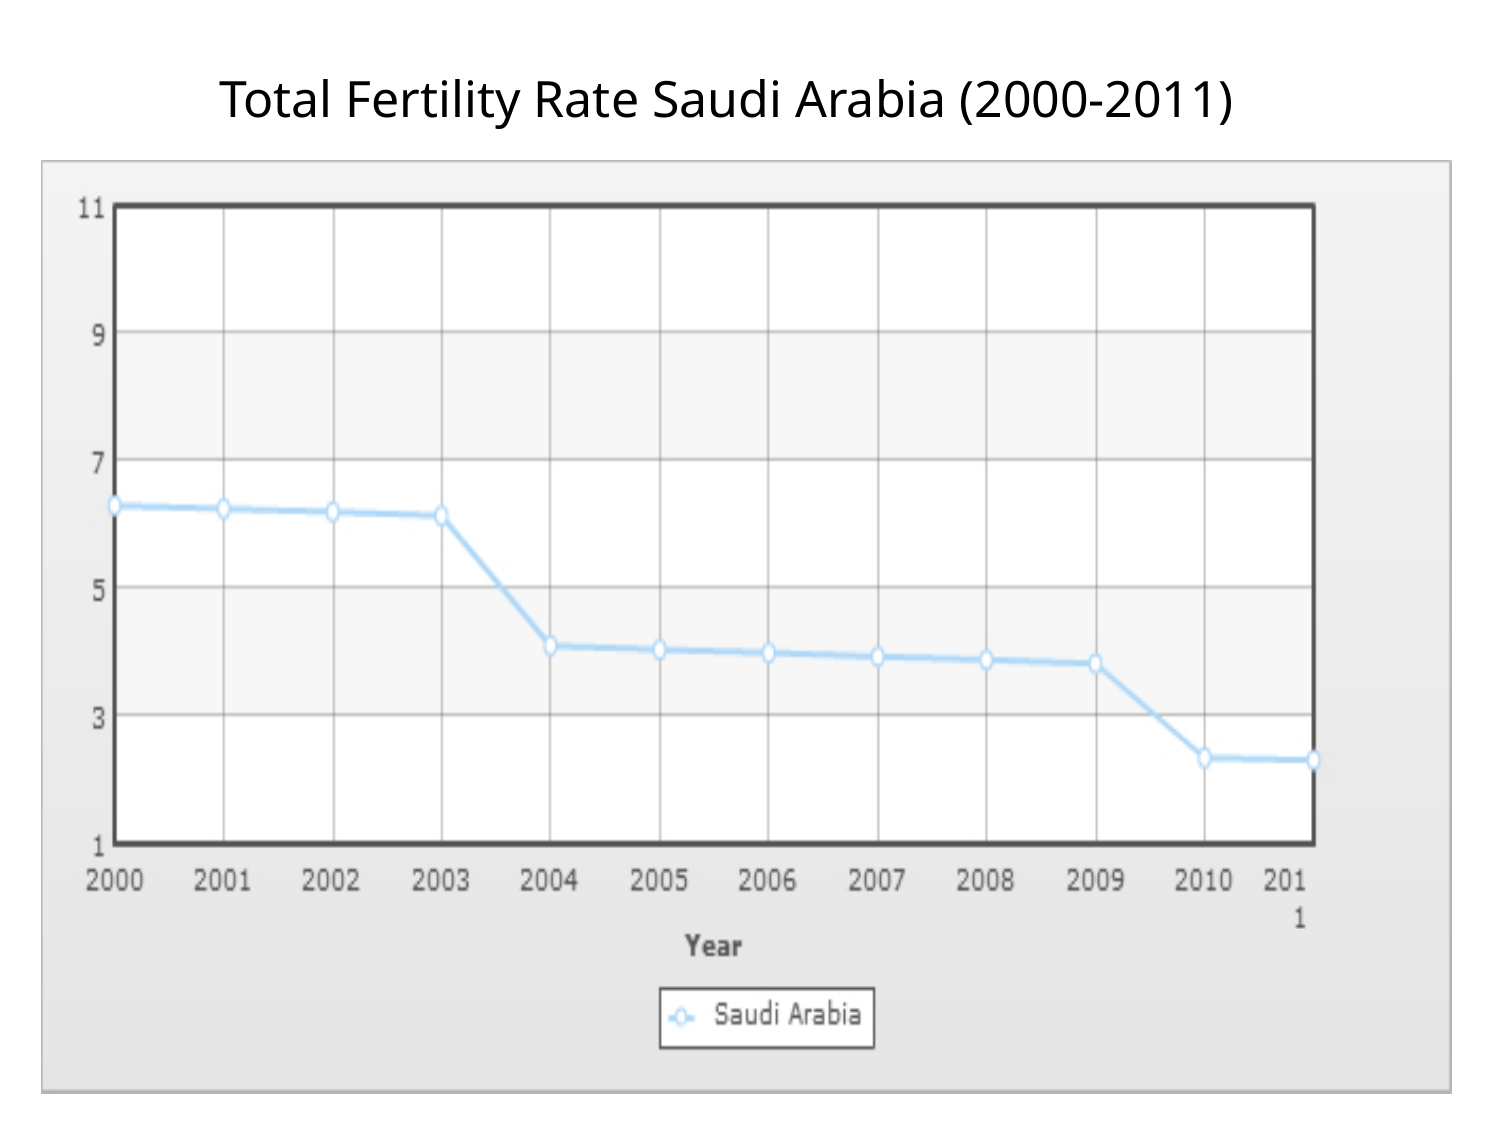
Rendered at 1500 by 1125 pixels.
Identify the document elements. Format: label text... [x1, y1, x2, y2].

text_box Total Fertility Rate Saudi Arabia (2000-2011) [76, 54, 1377, 149]
picture [41, 160, 1452, 1095]
